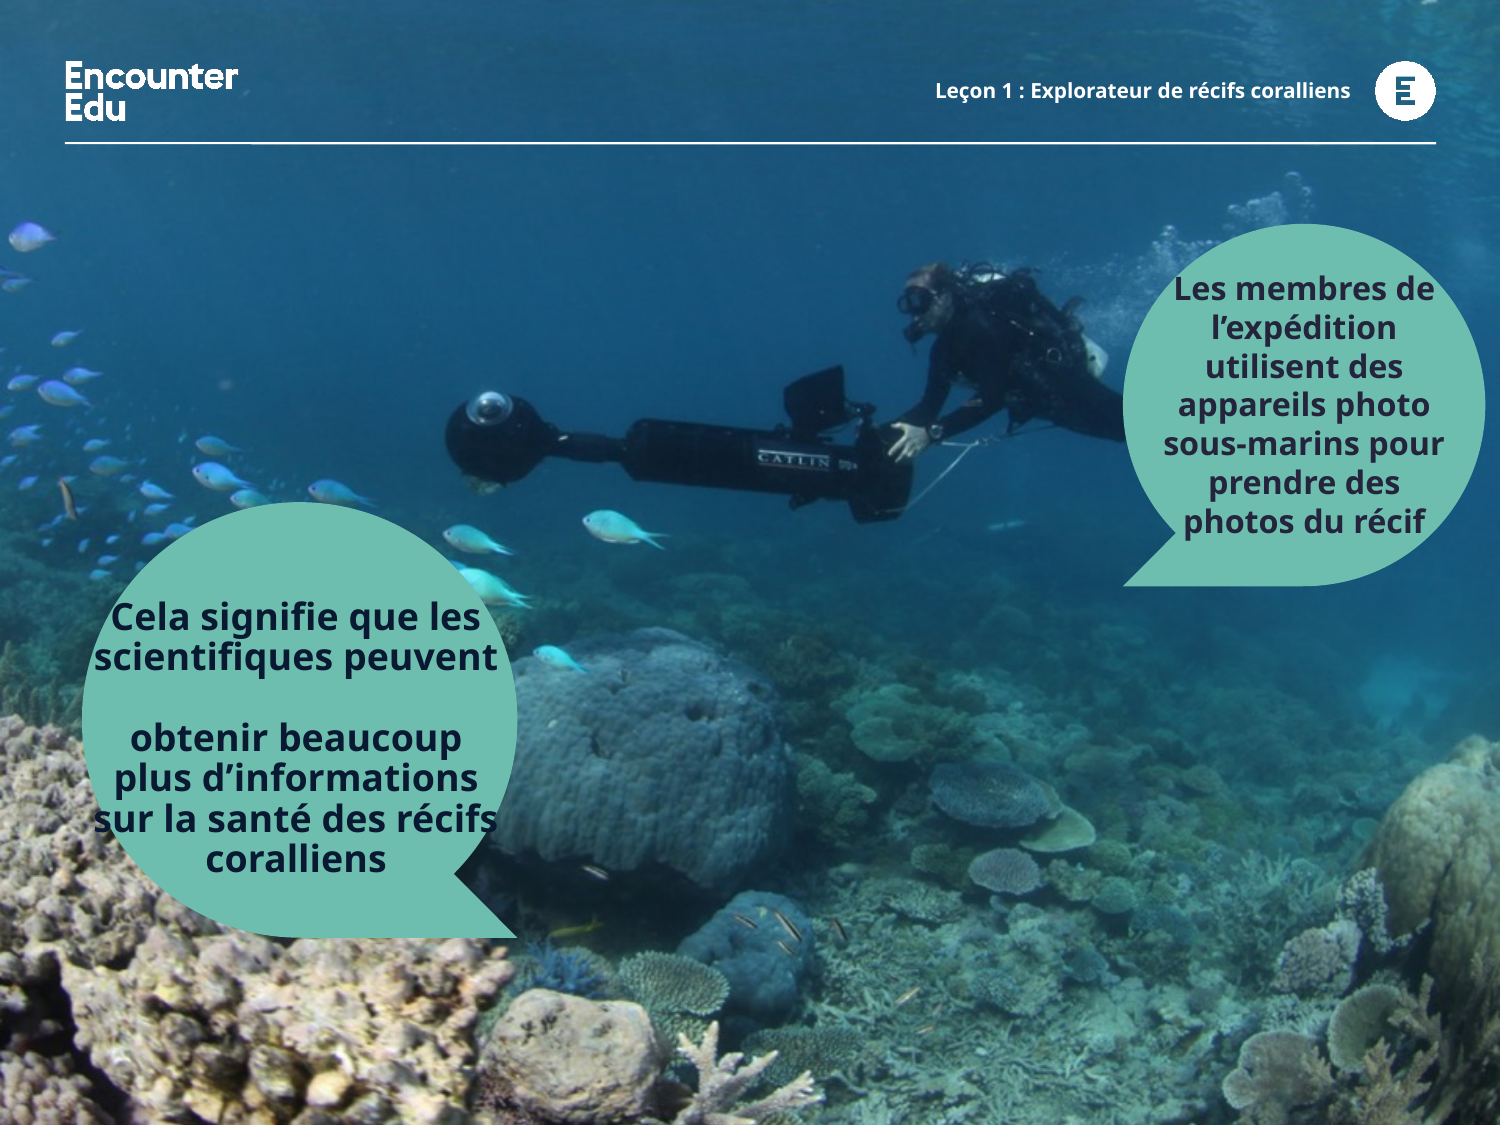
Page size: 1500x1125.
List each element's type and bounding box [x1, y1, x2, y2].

picture [0, 0, 1500, 1125]
text_box [81, 501, 518, 958]
text_box [1122, 223, 1486, 592]
